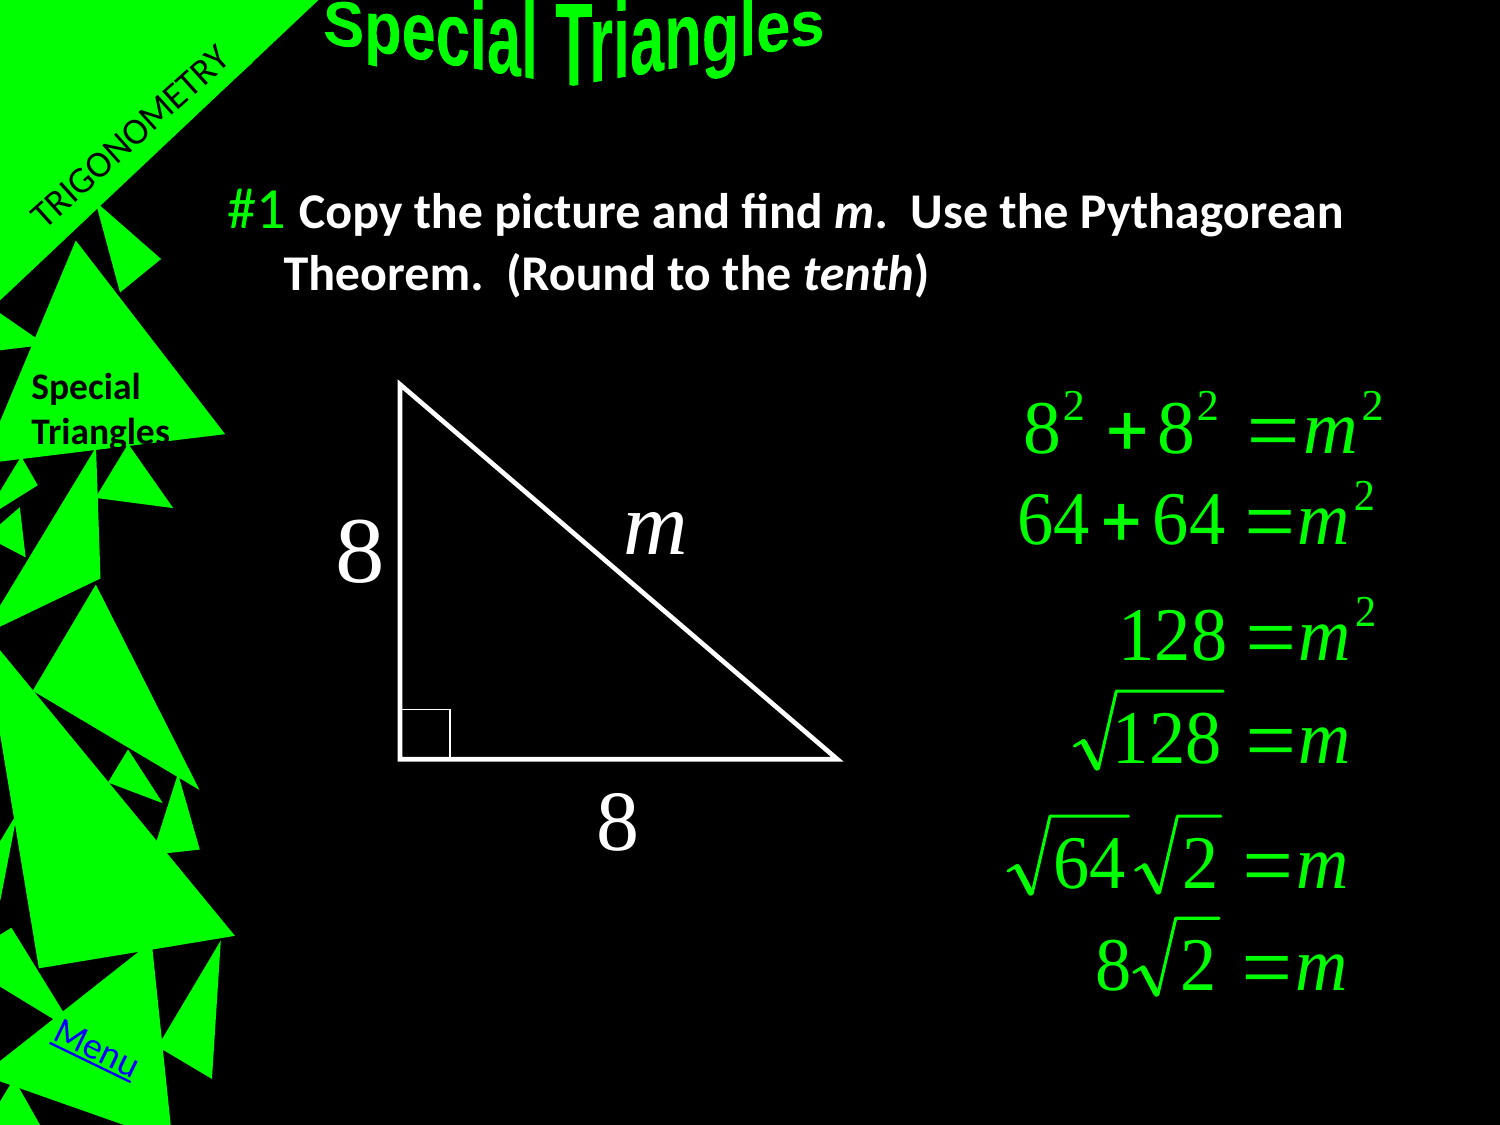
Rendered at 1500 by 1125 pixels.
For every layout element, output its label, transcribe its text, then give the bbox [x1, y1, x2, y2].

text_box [994, 799, 1363, 914]
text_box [1060, 674, 1363, 789]
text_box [0, 0, 321, 1125]
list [587, 771, 652, 873]
text_box #1 Copy the picture and find m. Use the Pythagorean Theorem. (Round to the tenth) [326, 162, 1500, 308]
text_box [399, 384, 838, 760]
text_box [1006, 462, 1388, 564]
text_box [1087, 901, 1360, 1010]
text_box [324, 496, 393, 601]
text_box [609, 495, 707, 578]
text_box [1015, 371, 1401, 473]
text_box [1115, 577, 1388, 680]
